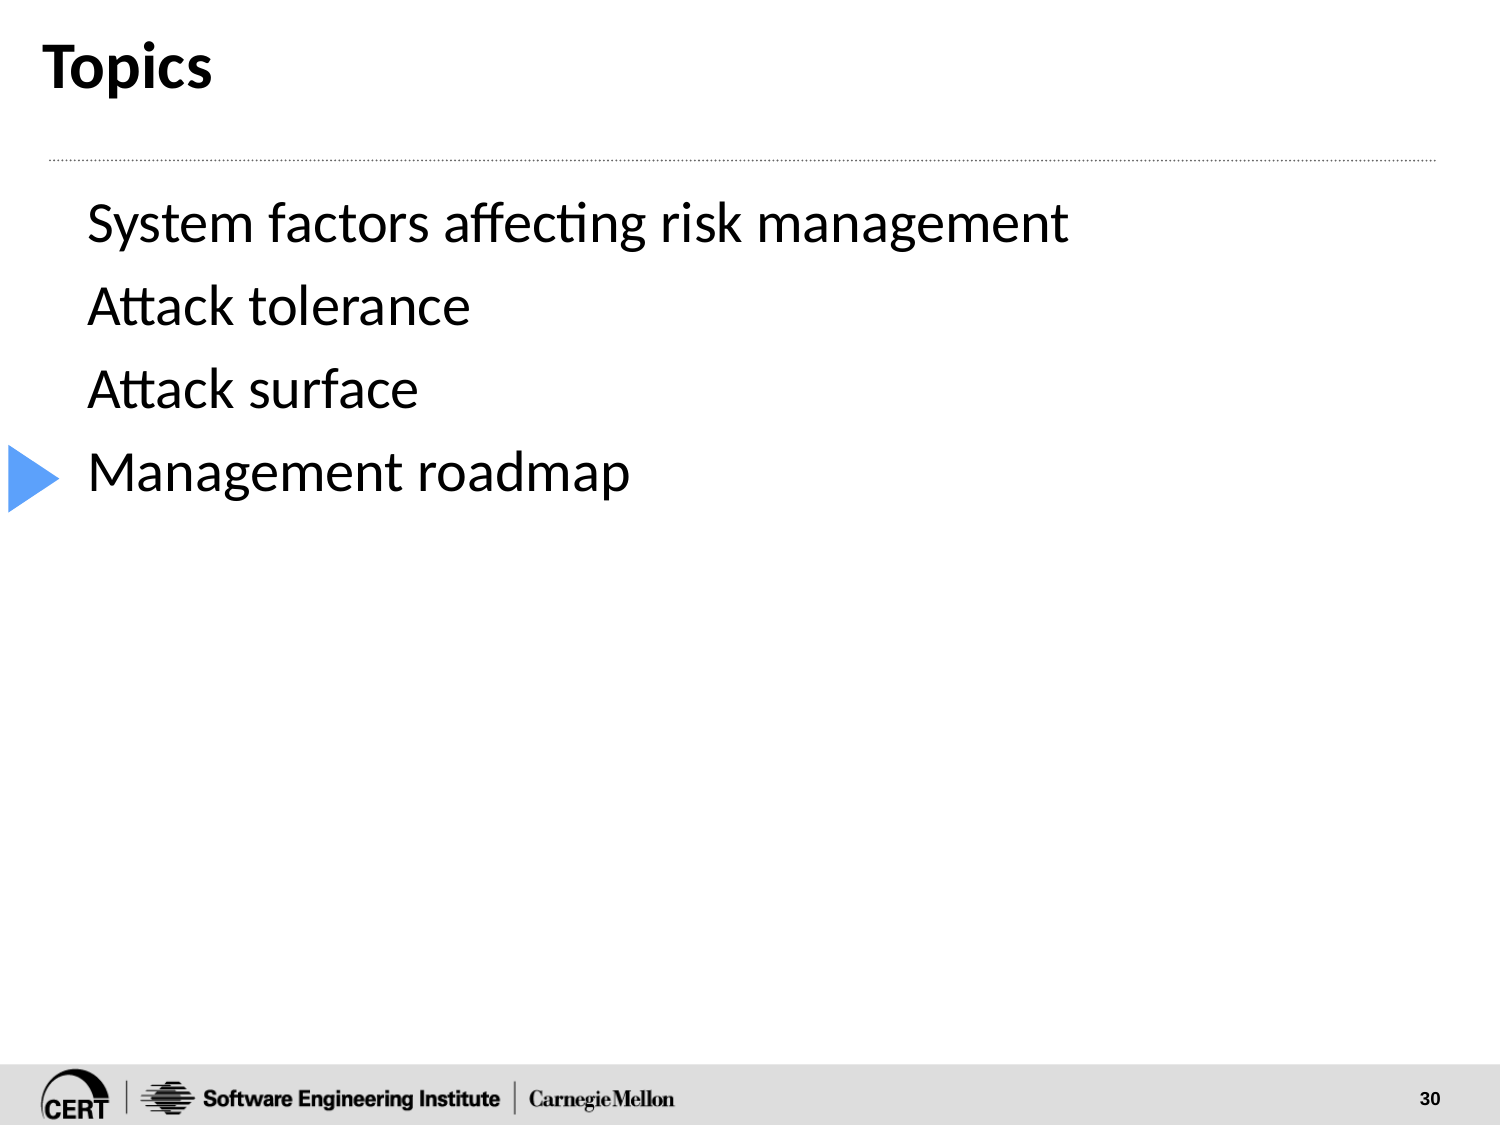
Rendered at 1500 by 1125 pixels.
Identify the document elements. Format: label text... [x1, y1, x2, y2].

list System factors affecting risk management Attack tolerance Attack surface Management roadmap [49, 187, 1438, 1001]
text_box [8, 444, 60, 513]
title Topics [42, 37, 1434, 155]
picture [24, 1065, 688, 1125]
